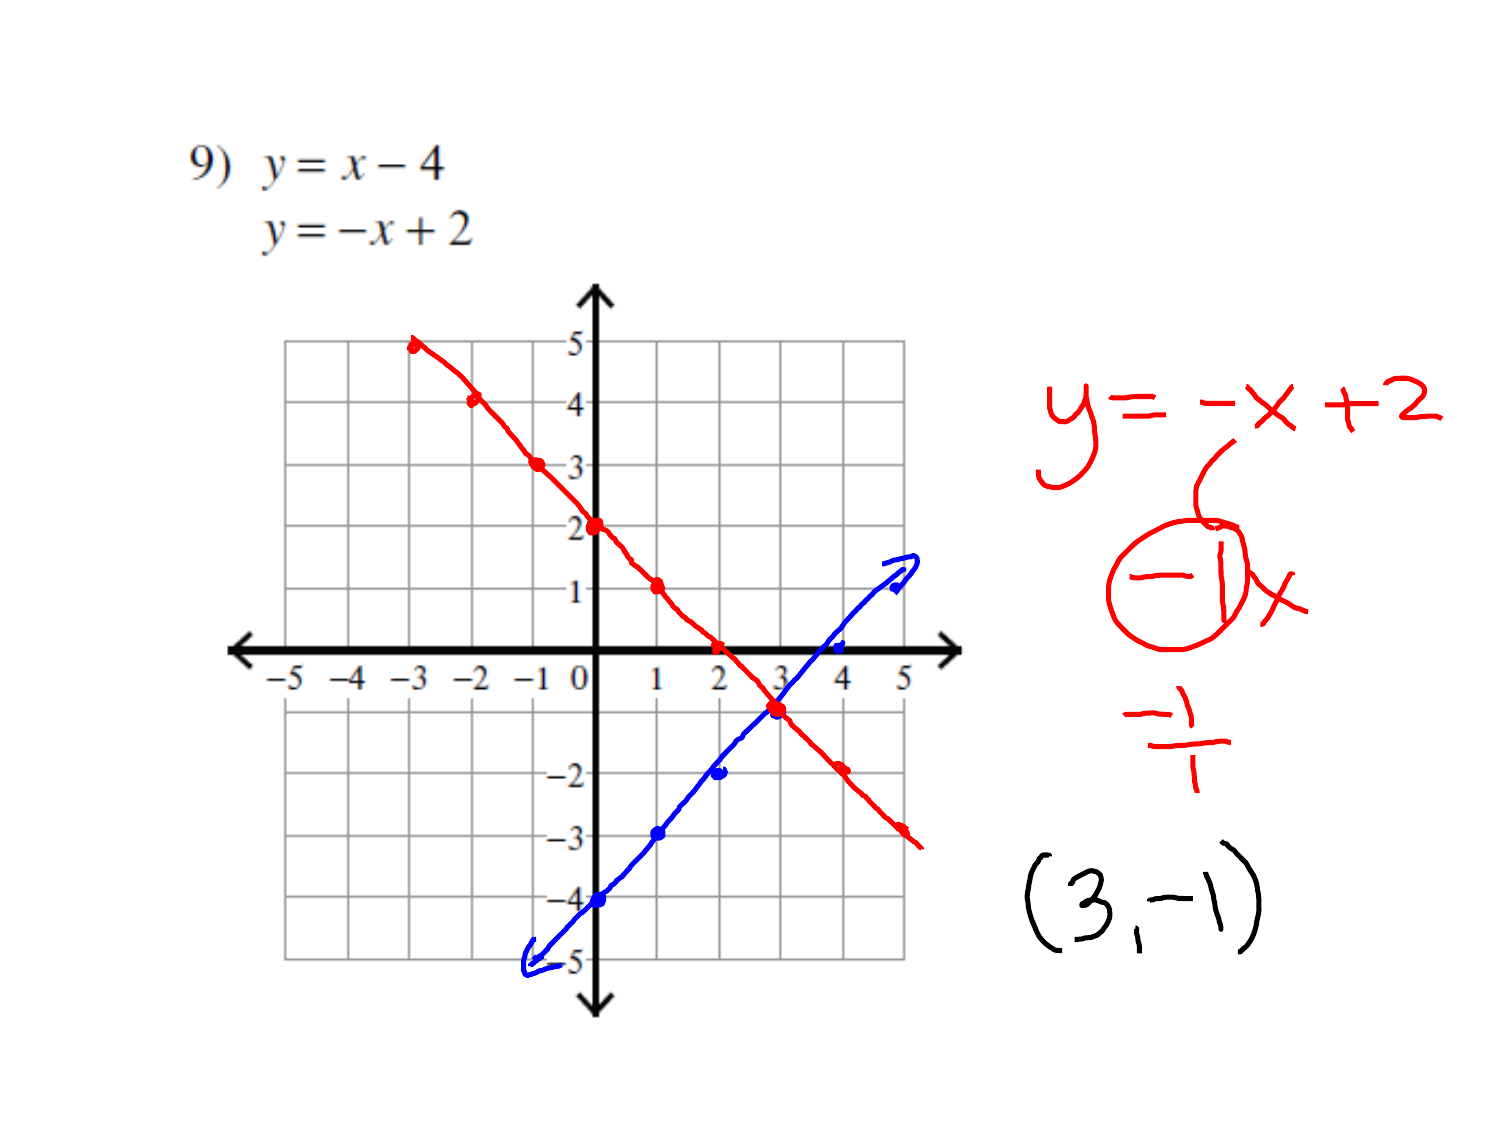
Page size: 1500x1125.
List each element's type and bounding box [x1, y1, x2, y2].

text_box [1192, 755, 1198, 794]
text_box [1026, 840, 1260, 954]
text_box [1195, 439, 1236, 519]
text_box [1178, 686, 1194, 728]
text_box [1249, 571, 1279, 598]
picture [174, 137, 997, 1035]
text_box [1384, 377, 1443, 420]
text_box [1254, 385, 1293, 427]
text_box [1246, 385, 1272, 410]
text_box [1273, 411, 1296, 430]
text_box [1107, 519, 1249, 651]
text_box [1037, 385, 1097, 489]
text_box [1279, 594, 1309, 613]
text_box [1341, 387, 1354, 433]
text_box [1123, 712, 1173, 717]
text_box [1200, 401, 1236, 405]
text_box [1260, 573, 1294, 626]
text_box [1109, 395, 1156, 399]
text_box [1147, 740, 1231, 748]
